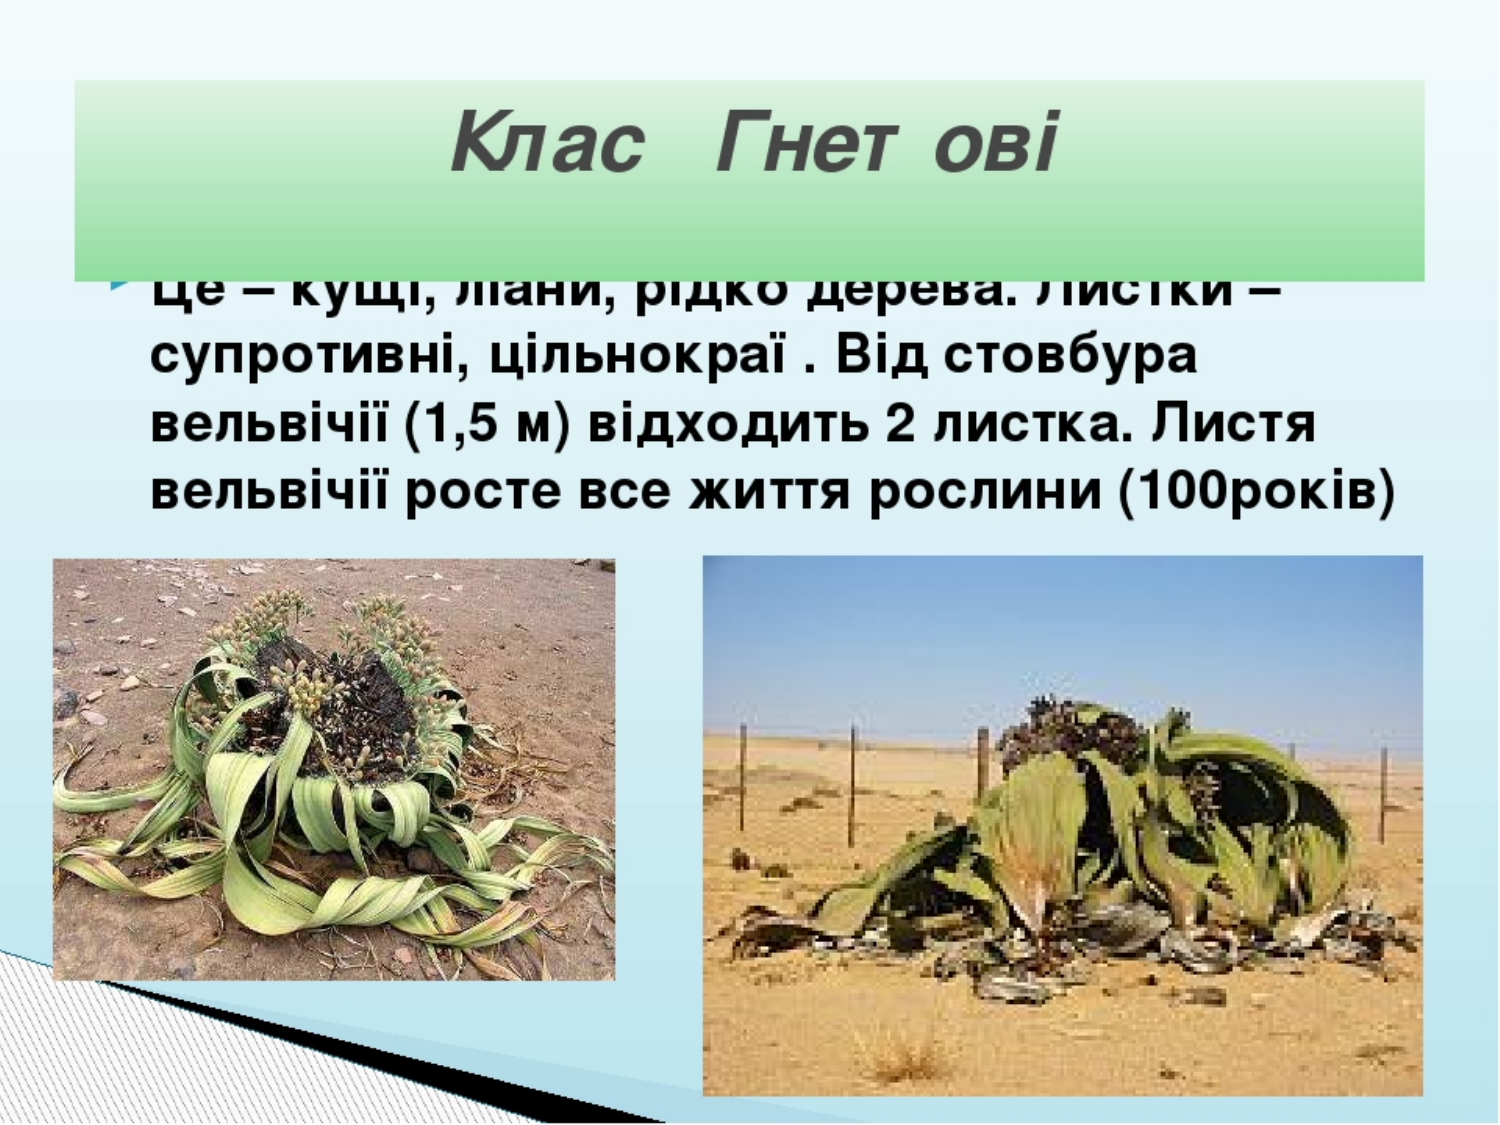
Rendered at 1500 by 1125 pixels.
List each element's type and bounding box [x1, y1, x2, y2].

list [0, 0, 1500, 1125]
